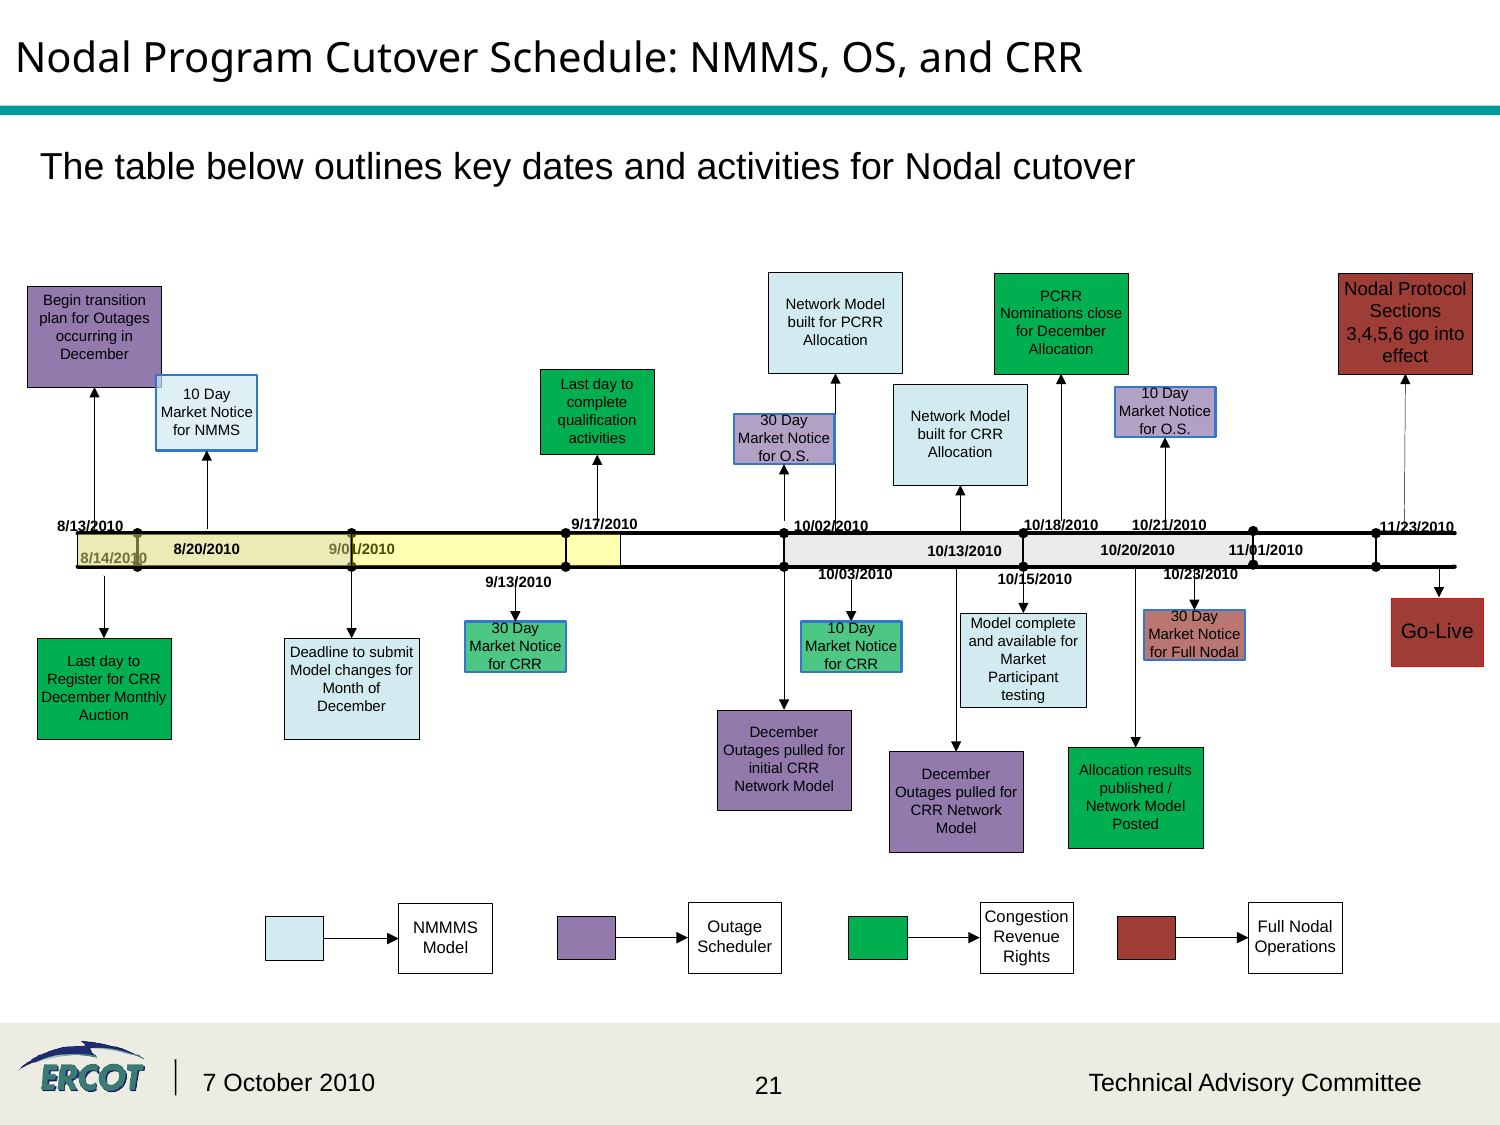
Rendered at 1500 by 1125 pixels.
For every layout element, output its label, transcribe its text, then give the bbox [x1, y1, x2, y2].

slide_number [187, 1059, 538, 1125]
picture [10, 1031, 151, 1111]
footer Technical Advisory Committee [999, 1059, 1438, 1125]
text_box The table below outlines key dates and activities for Nodal cutover [24, 134, 1500, 194]
text_box Nodal Program Cutover Schedule: NMMS, OS, and CRR [0, 0, 1500, 113]
picture [262, 899, 1346, 977]
picture [24, 269, 1486, 856]
